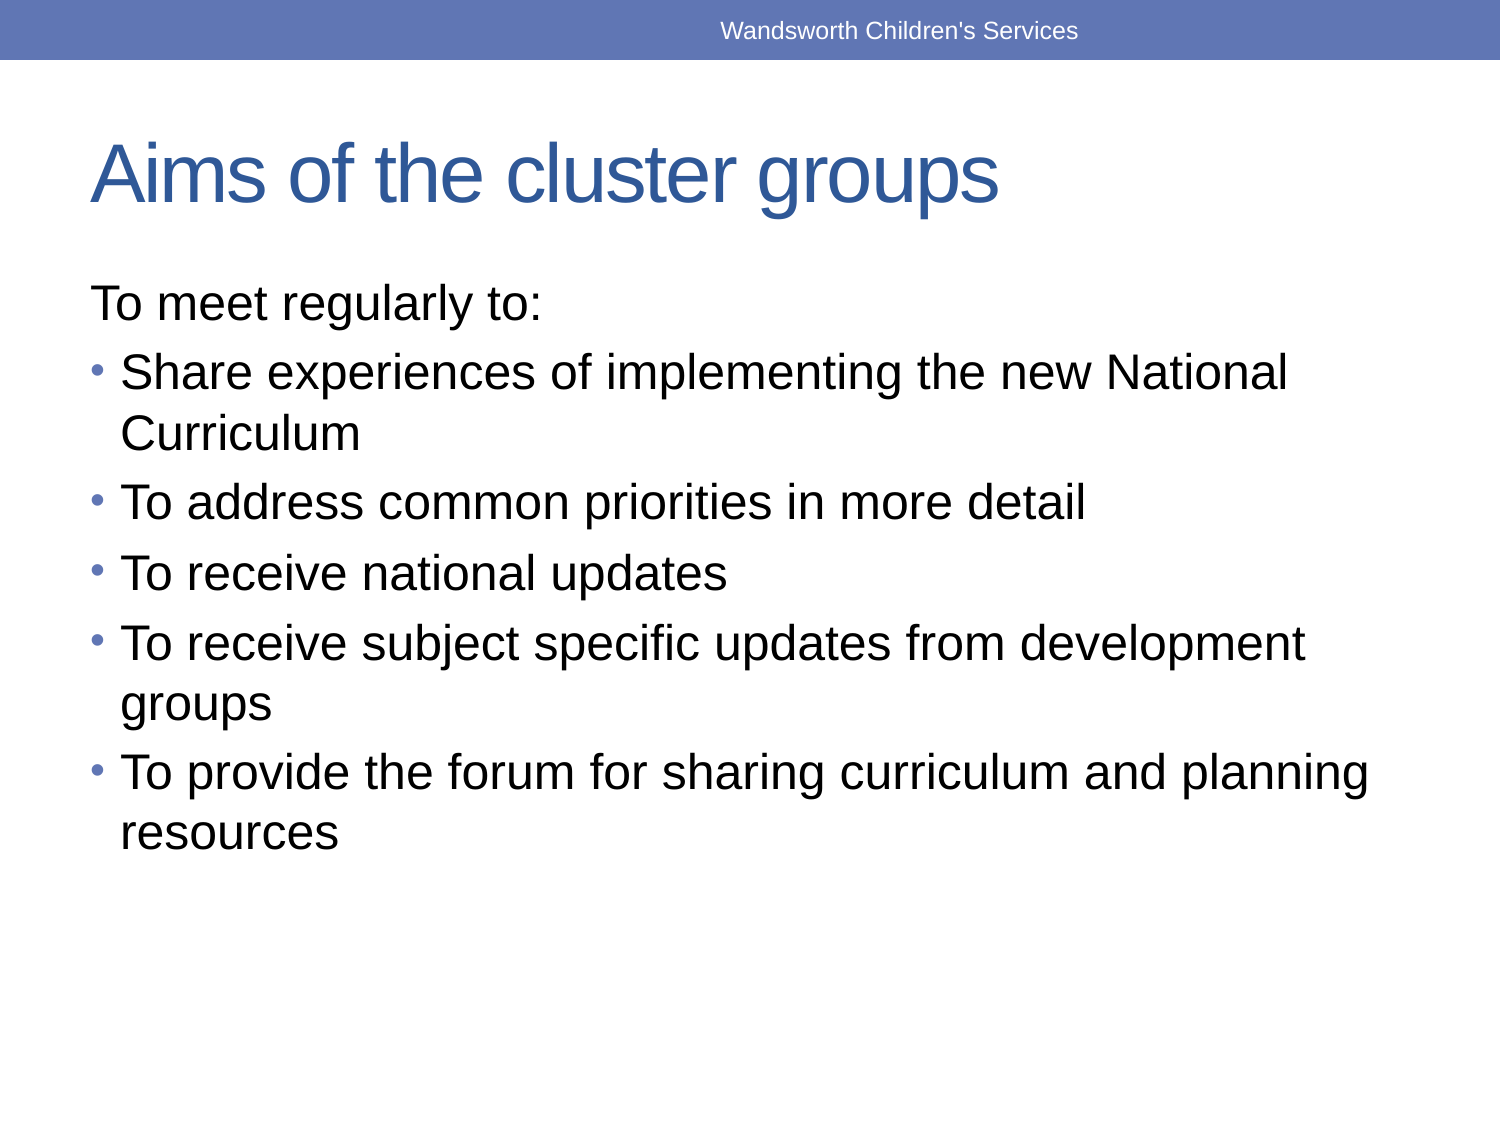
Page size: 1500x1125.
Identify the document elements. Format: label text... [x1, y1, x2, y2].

title Aims of the cluster groups [75, 87, 1425, 250]
footer Wandsworth Children's Services [562, 3, 1238, 57]
list To meet regularly to: Share experiences of implementing the new National Curriculum To address common priorities in more detail To receive national updates To receive subject specific updates from development groups To provide the forum for sharing curriculum and planning resources [74, 262, 1426, 1063]
